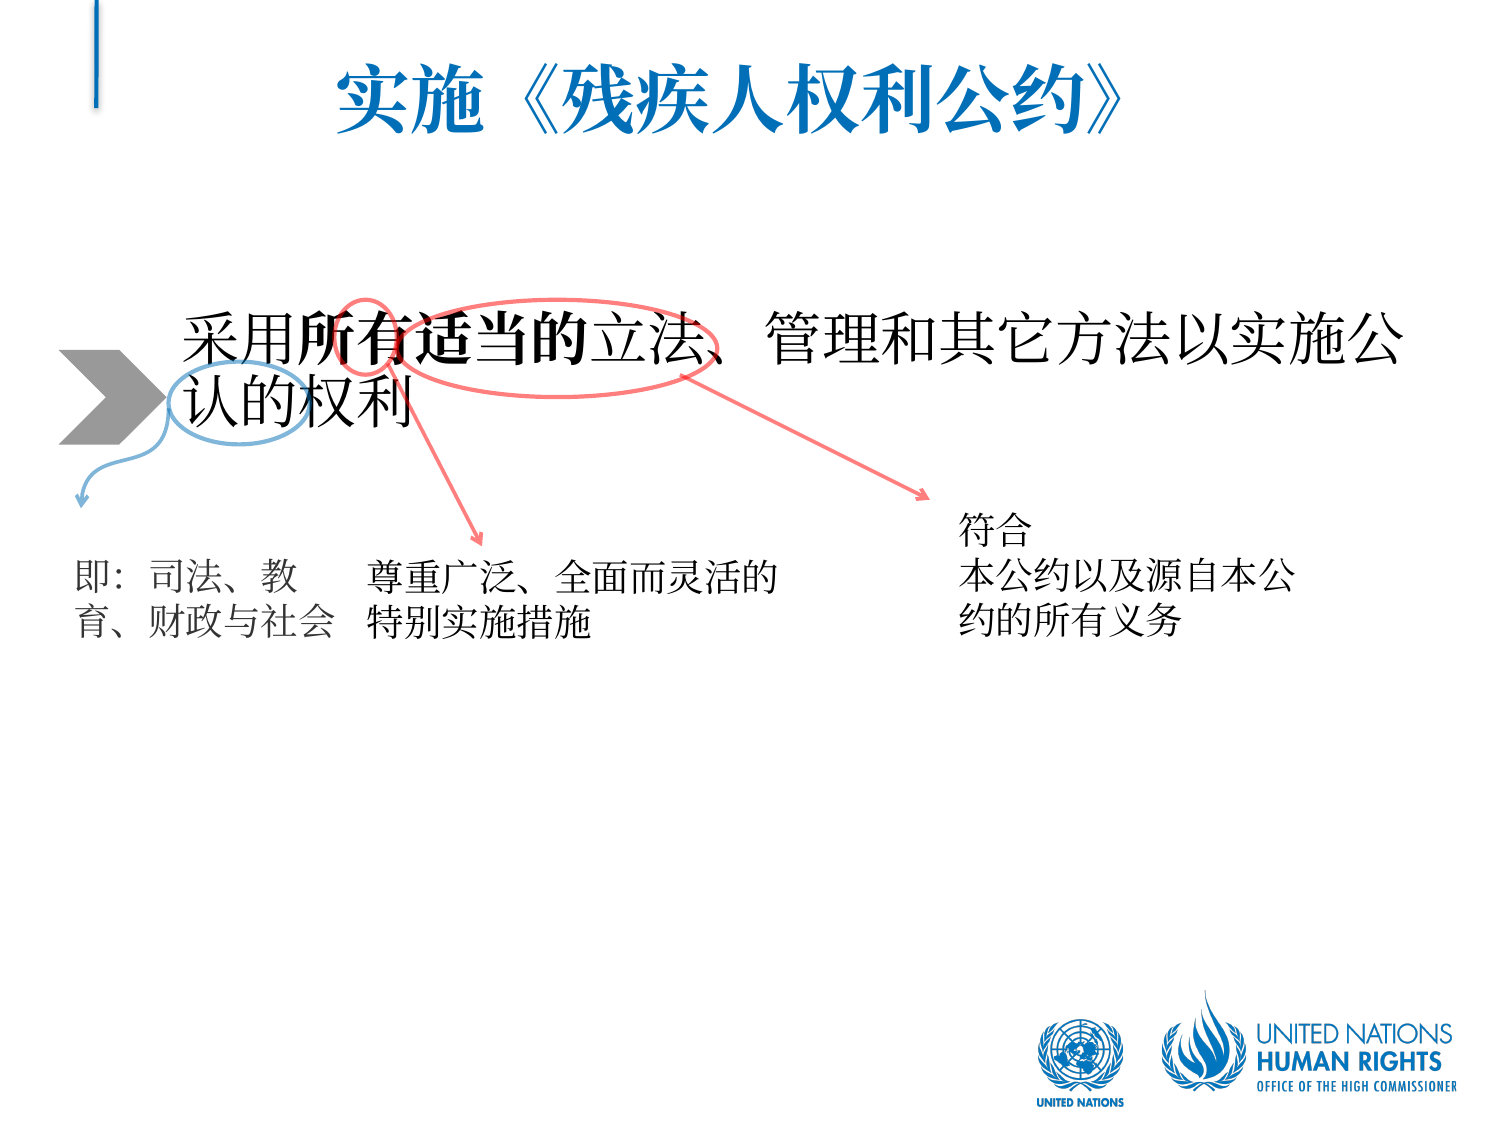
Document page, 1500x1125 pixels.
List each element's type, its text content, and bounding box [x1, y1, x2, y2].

text_box [58, 349, 167, 406]
picture [1037, 990, 1457, 1107]
text_box [394, 297, 720, 400]
text_box 采用所有适当的立法、管理和其它方法以实施公认的权利 [166, 223, 1437, 869]
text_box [80, 408, 169, 509]
text_box 即：司法、教育、财政与社会 [58, 546, 352, 651]
text_box [332, 297, 399, 377]
text_box [168, 361, 310, 445]
text_box 符合 本公约以及源自本公约的所有义务 [943, 499, 1325, 695]
text_box 尊重广泛、全面而灵活的特别实施措施 [352, 546, 819, 697]
text_box [58, 428, 75, 445]
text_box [679, 374, 931, 500]
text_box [387, 363, 483, 547]
title 实施《残疾人权利公约》 [58, 45, 1437, 224]
